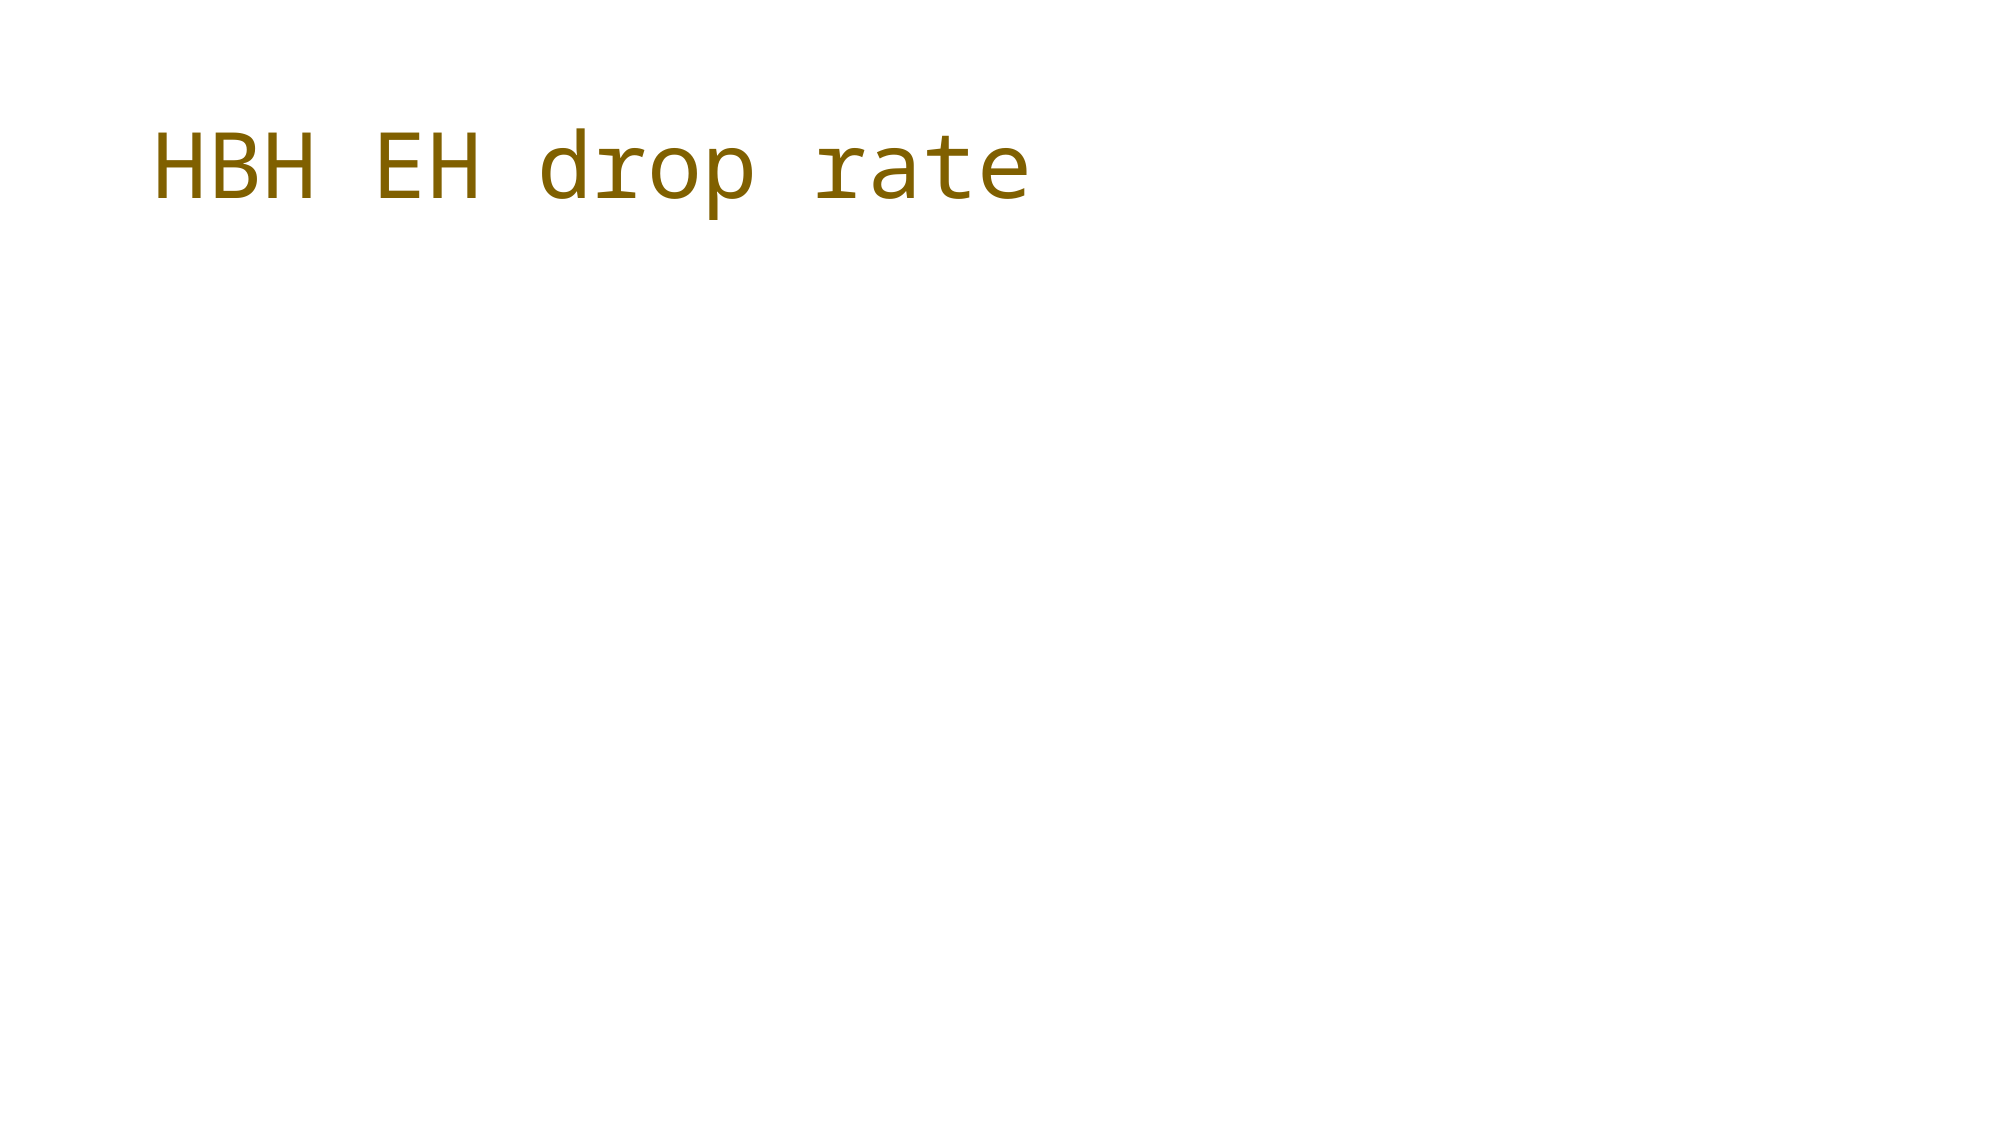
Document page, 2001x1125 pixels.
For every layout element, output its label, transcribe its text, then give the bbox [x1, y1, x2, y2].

title HBH EH drop rate [137, 59, 1863, 278]
